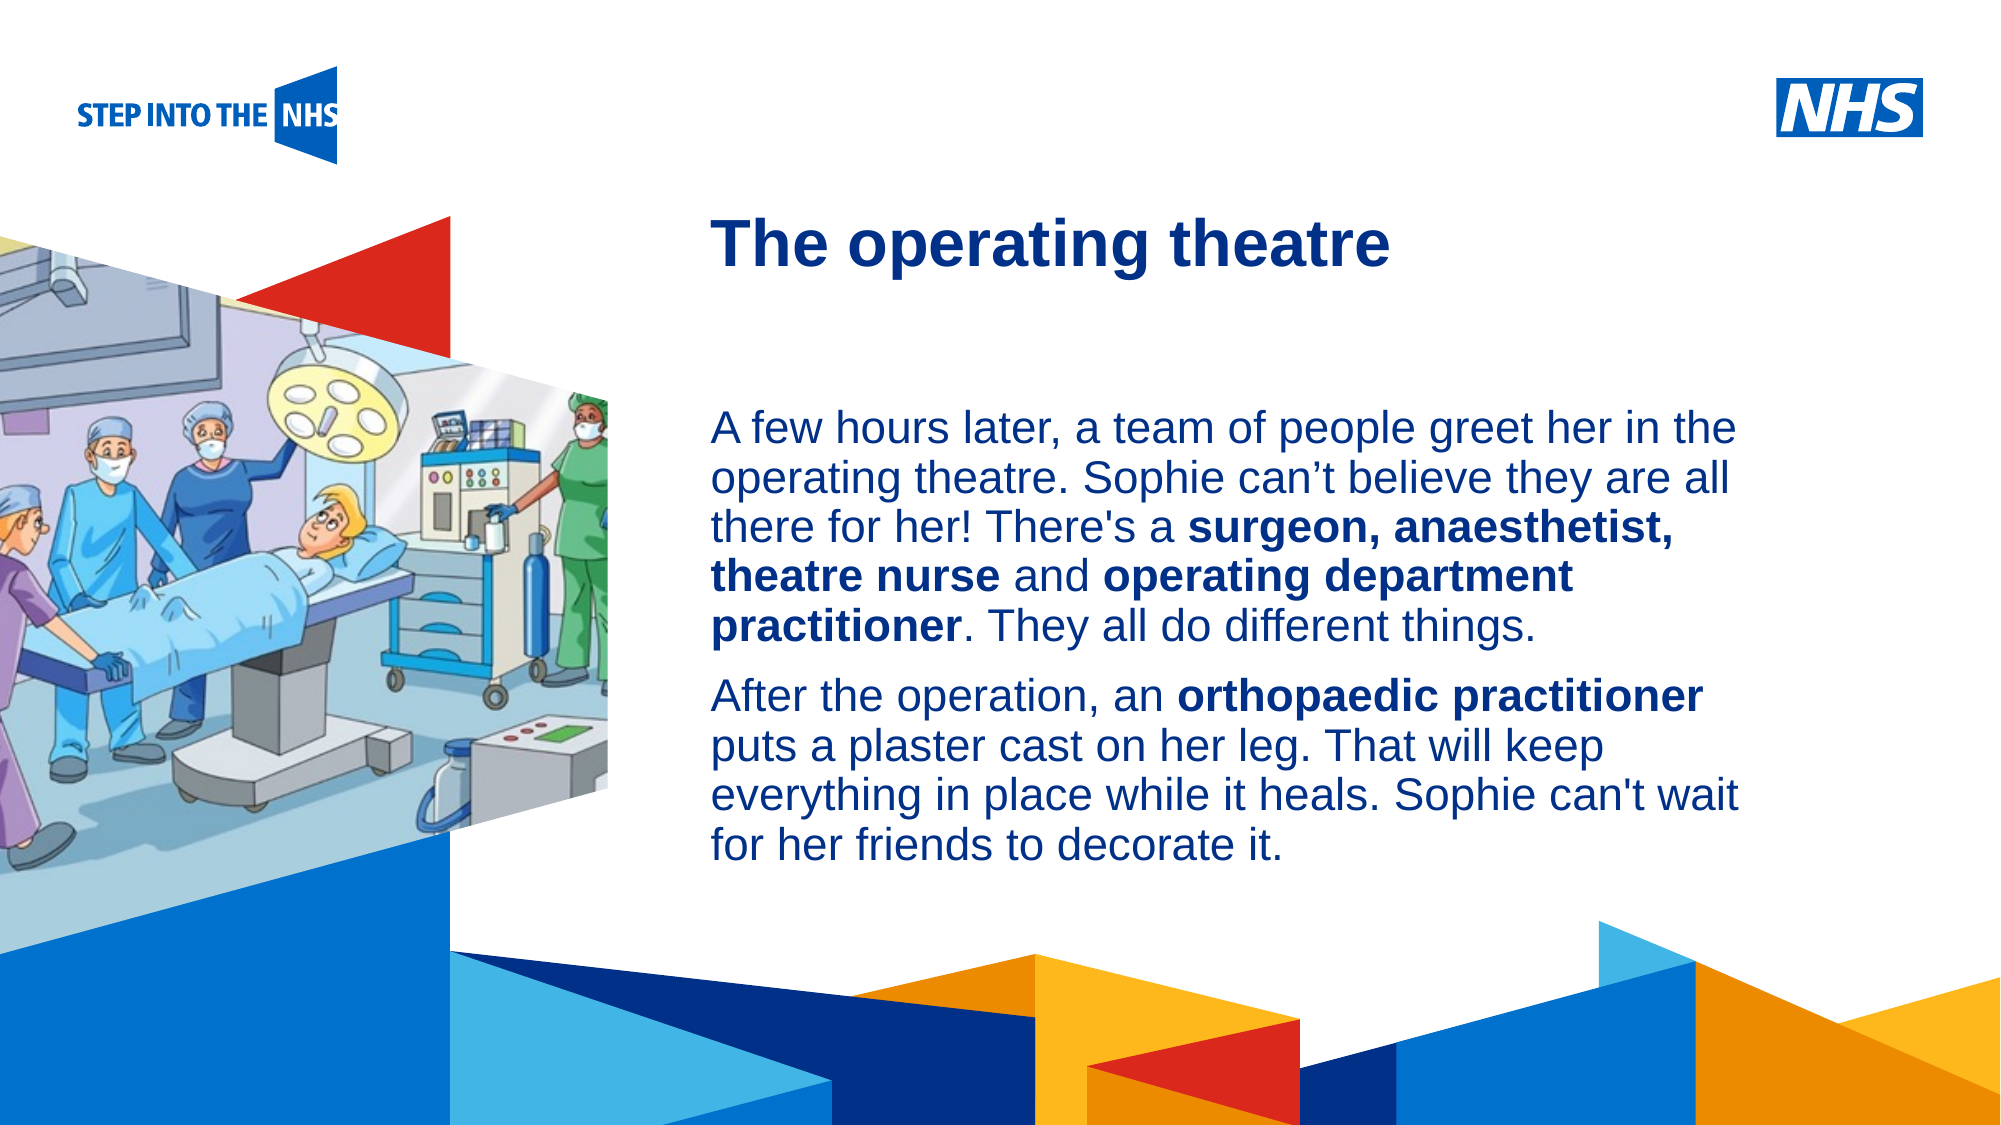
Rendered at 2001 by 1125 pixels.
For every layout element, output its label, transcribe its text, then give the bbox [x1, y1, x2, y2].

list A few hours later, a team of people greet her in the operating theatre. Sophie can’t believe they are all there for her! There's a surgeon, anaesthetist, theatre nurse and operating department practitioner. They all do different things. After the operation, an orthopaedic practitioner puts a plaster cast on her leg. That will keep everything in place while it heals. Sophie can't wait for her friends to decorate it. [710, 404, 1804, 974]
picture [0, 236, 608, 955]
title The operating theatre [710, 208, 1767, 296]
